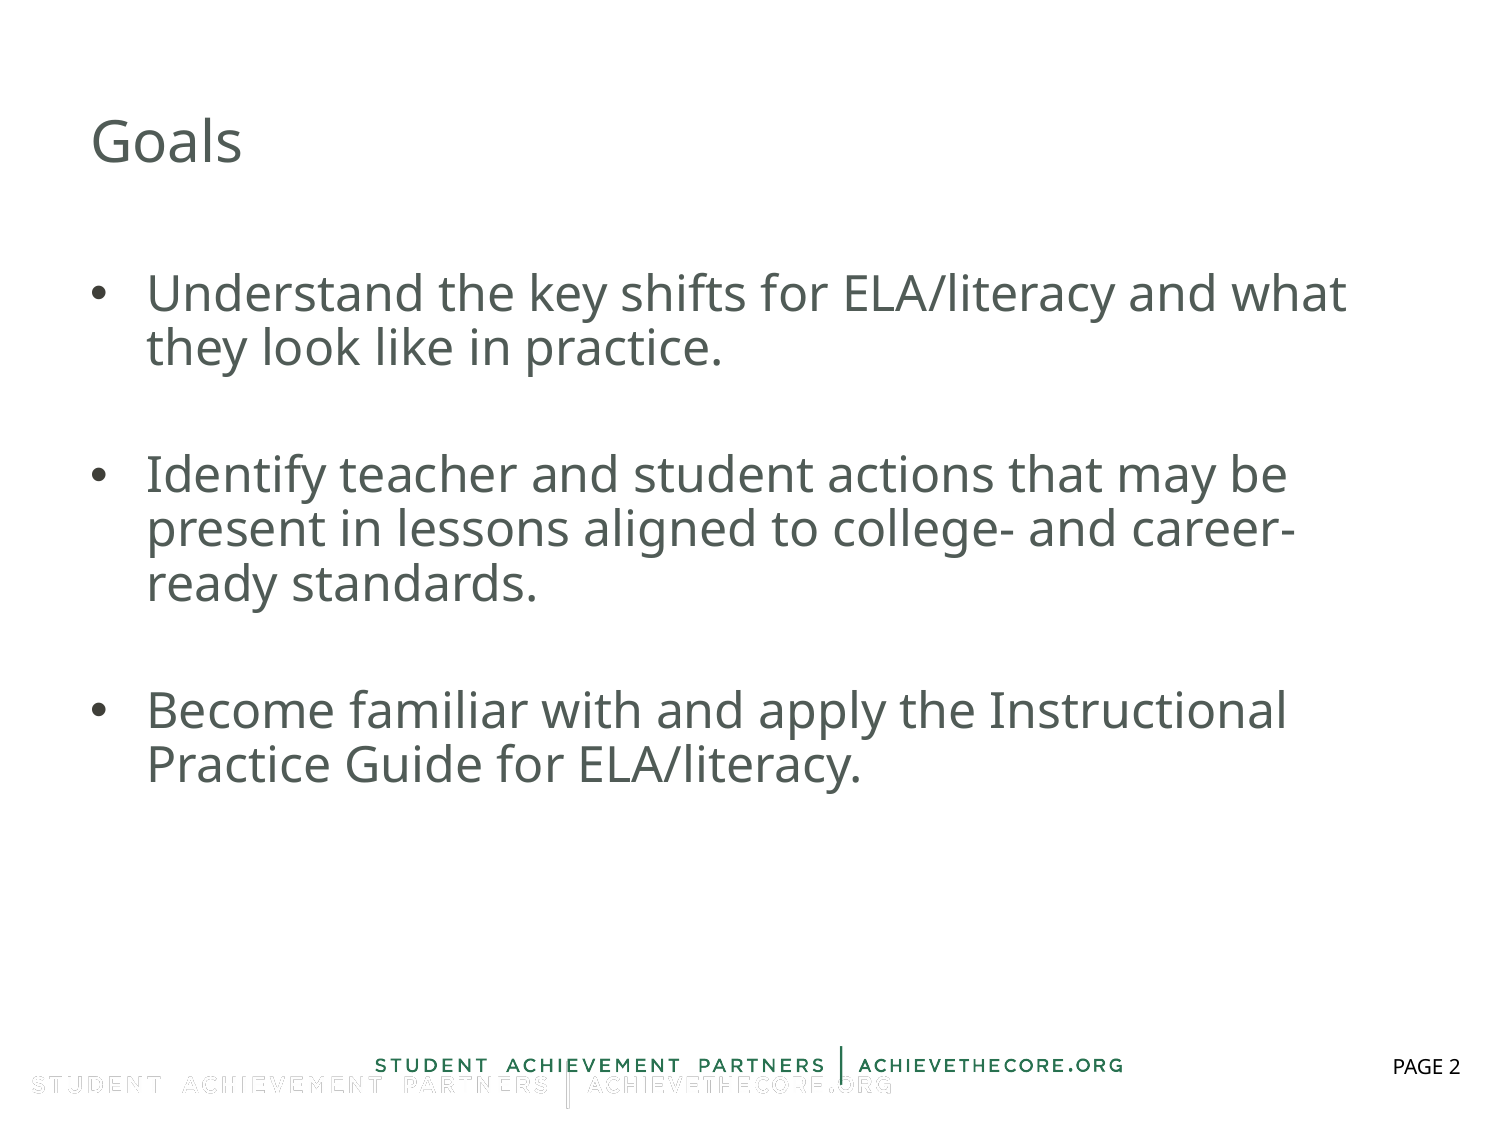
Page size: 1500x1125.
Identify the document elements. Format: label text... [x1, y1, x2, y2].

list Understand the key shifts for ELA/literacy and what they look like in practice. Identify teacher and student actions that may be present in lessons aligned to college- and career-ready standards. Become familiar with and apply the Instructional Practice Guide for ELA/literacy. [75, 260, 1425, 894]
title Goals [75, 45, 1425, 233]
picture [12, 1046, 1122, 1112]
